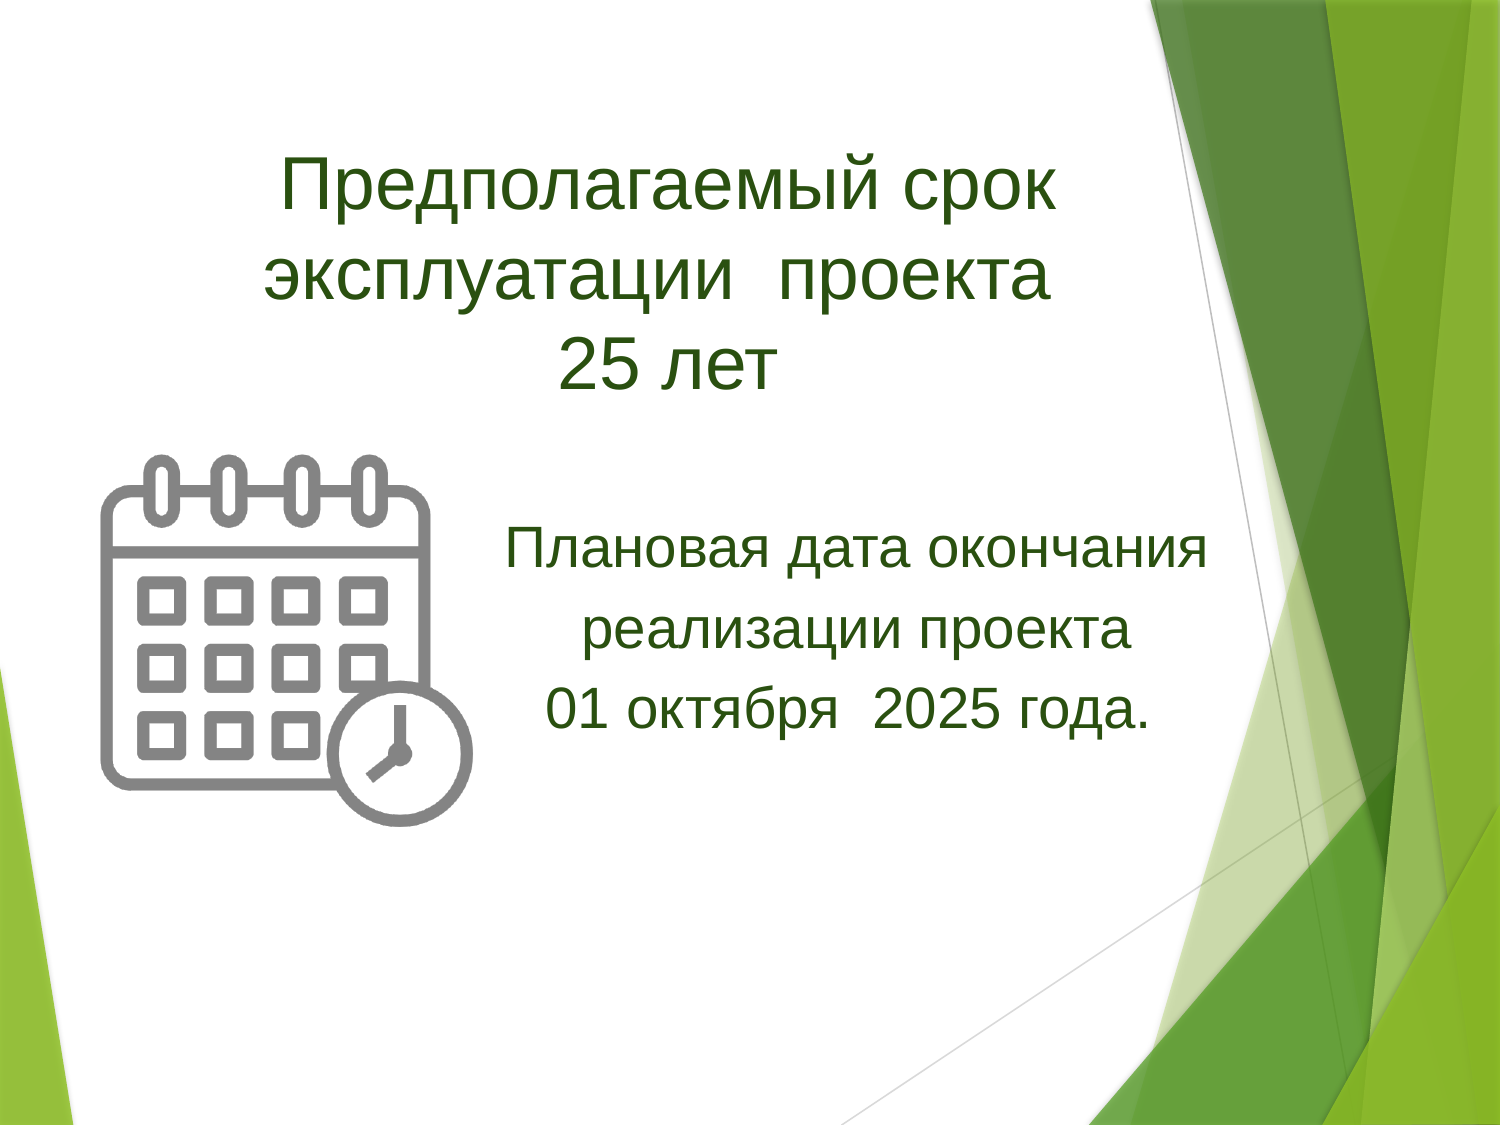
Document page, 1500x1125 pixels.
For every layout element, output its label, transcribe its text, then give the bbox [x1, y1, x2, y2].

picture [87, 441, 479, 833]
text_box Предполагаемый срок эксплуатации проекта 25 лет [147, 126, 1189, 344]
title Плановая дата окончания реализации проекта 01 октября 2025 года. [483, 491, 1378, 709]
